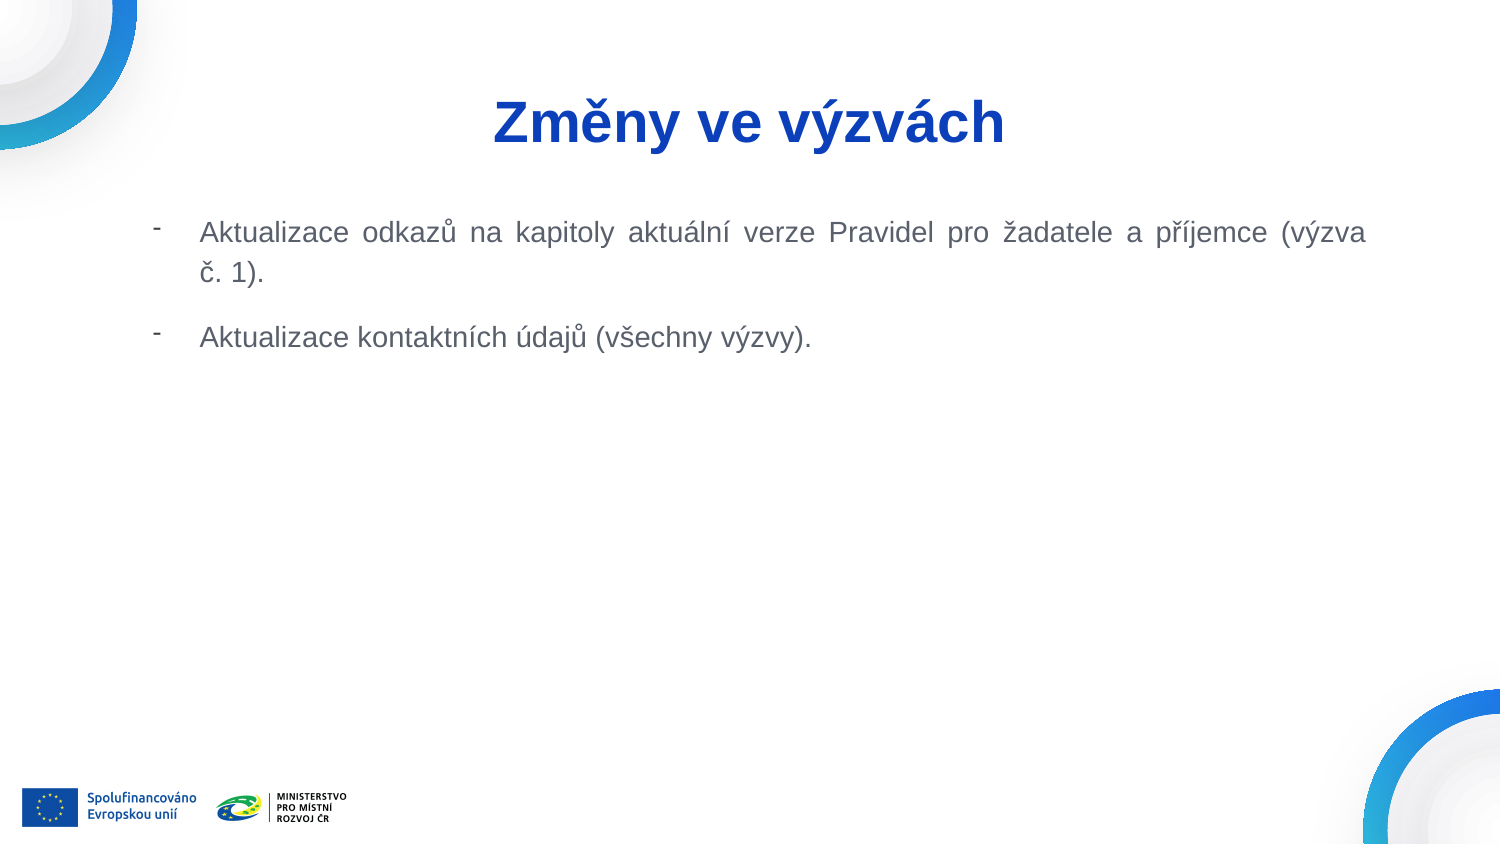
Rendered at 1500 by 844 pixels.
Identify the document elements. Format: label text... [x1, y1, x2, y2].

picture [21, 787, 349, 828]
subtitle Aktualizace odkazů na kapitoly aktuální verze Pravidel pro žadatele a příjemce (výzva č. 1). Aktualizace kontaktních údajů (všechny výzvy). [116, 149, 1383, 712]
title Změny ve výzvách [116, 88, 1383, 149]
